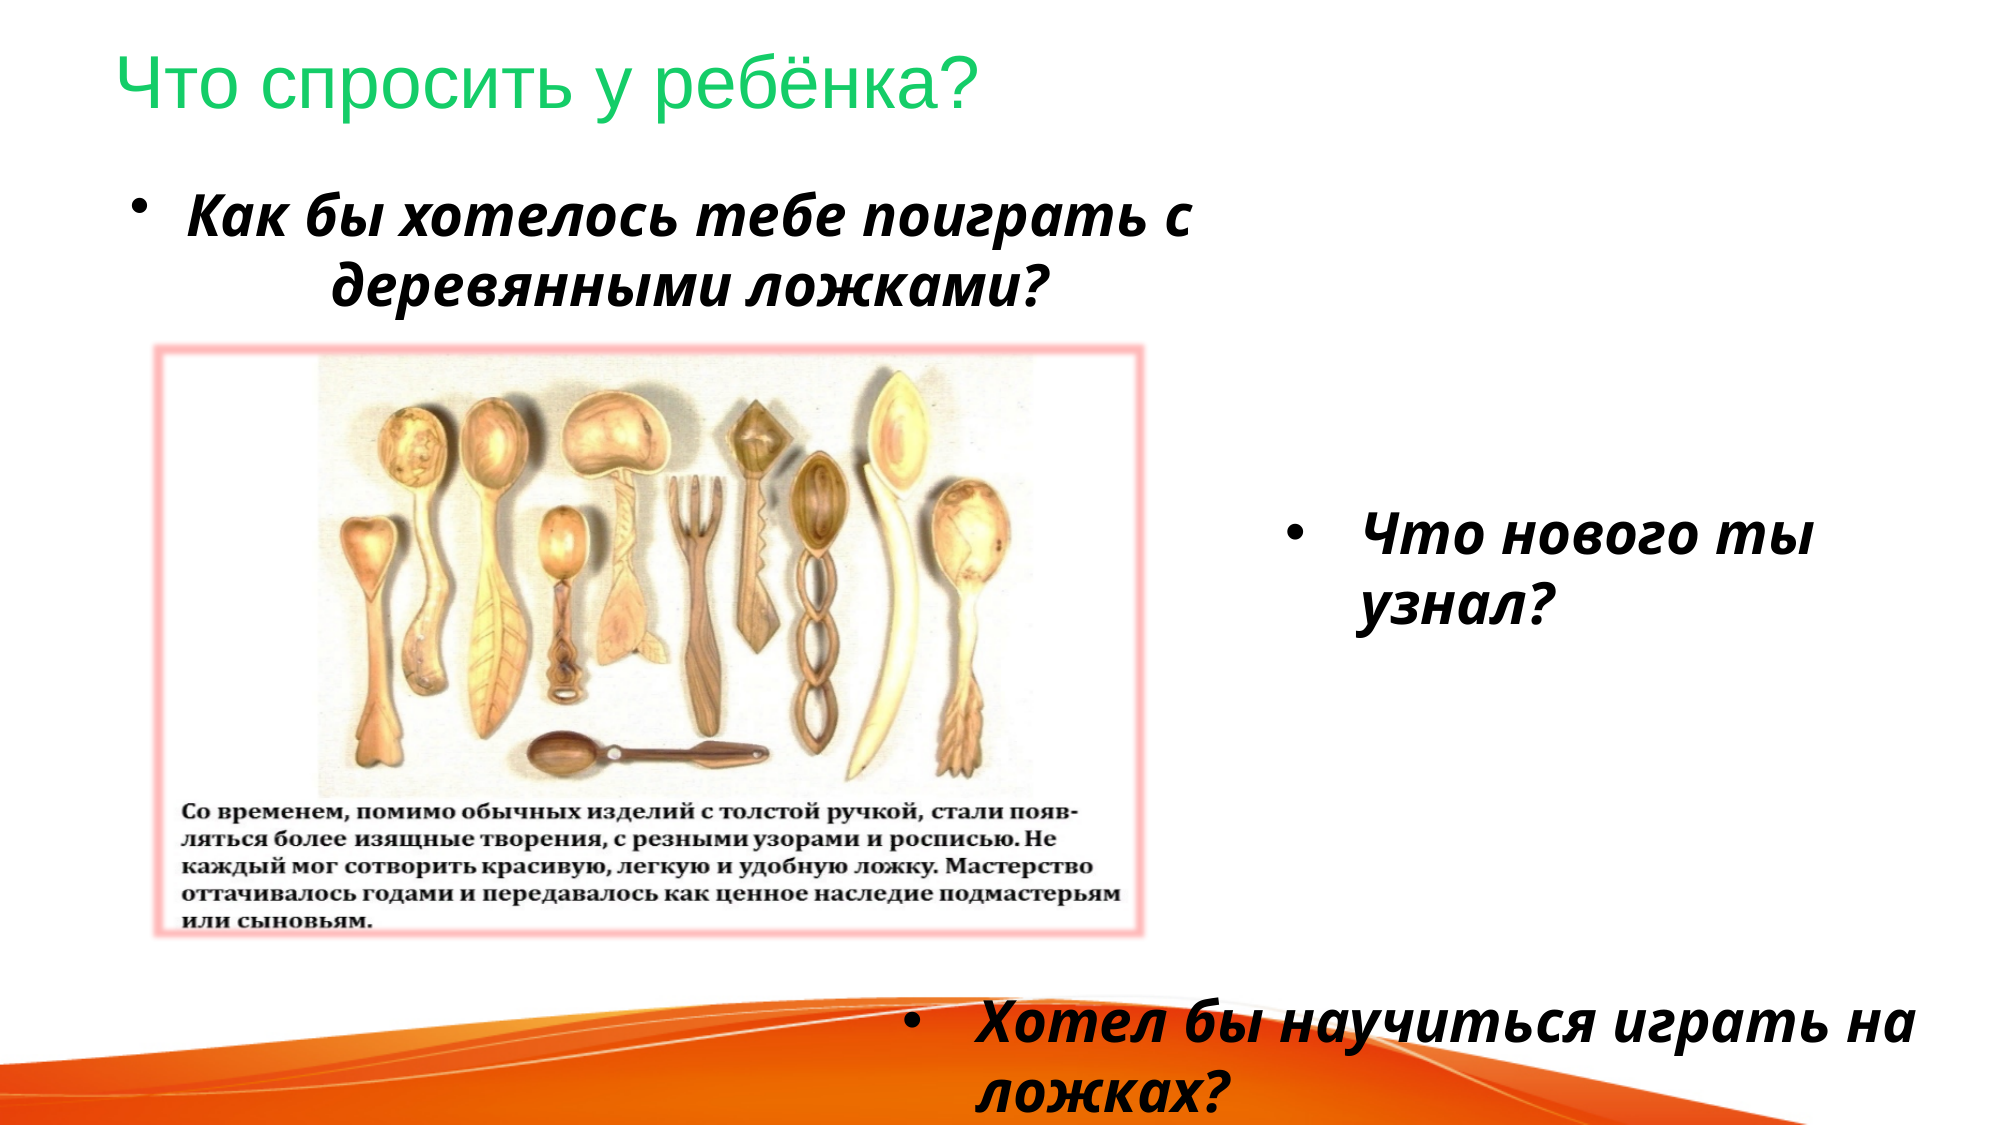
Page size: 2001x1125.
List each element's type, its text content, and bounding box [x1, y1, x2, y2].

picture [0, 0, 2001, 1125]
list Как бы хотелось тебе поиграть с деревянными ложками? [99, 170, 1224, 307]
text_box Хотел бы научиться играть на ложках? [888, 976, 1966, 1125]
title Что спросить у ребёнка? [99, 30, 1901, 127]
text_box Что нового ты узнал? [1270, 488, 1883, 584]
